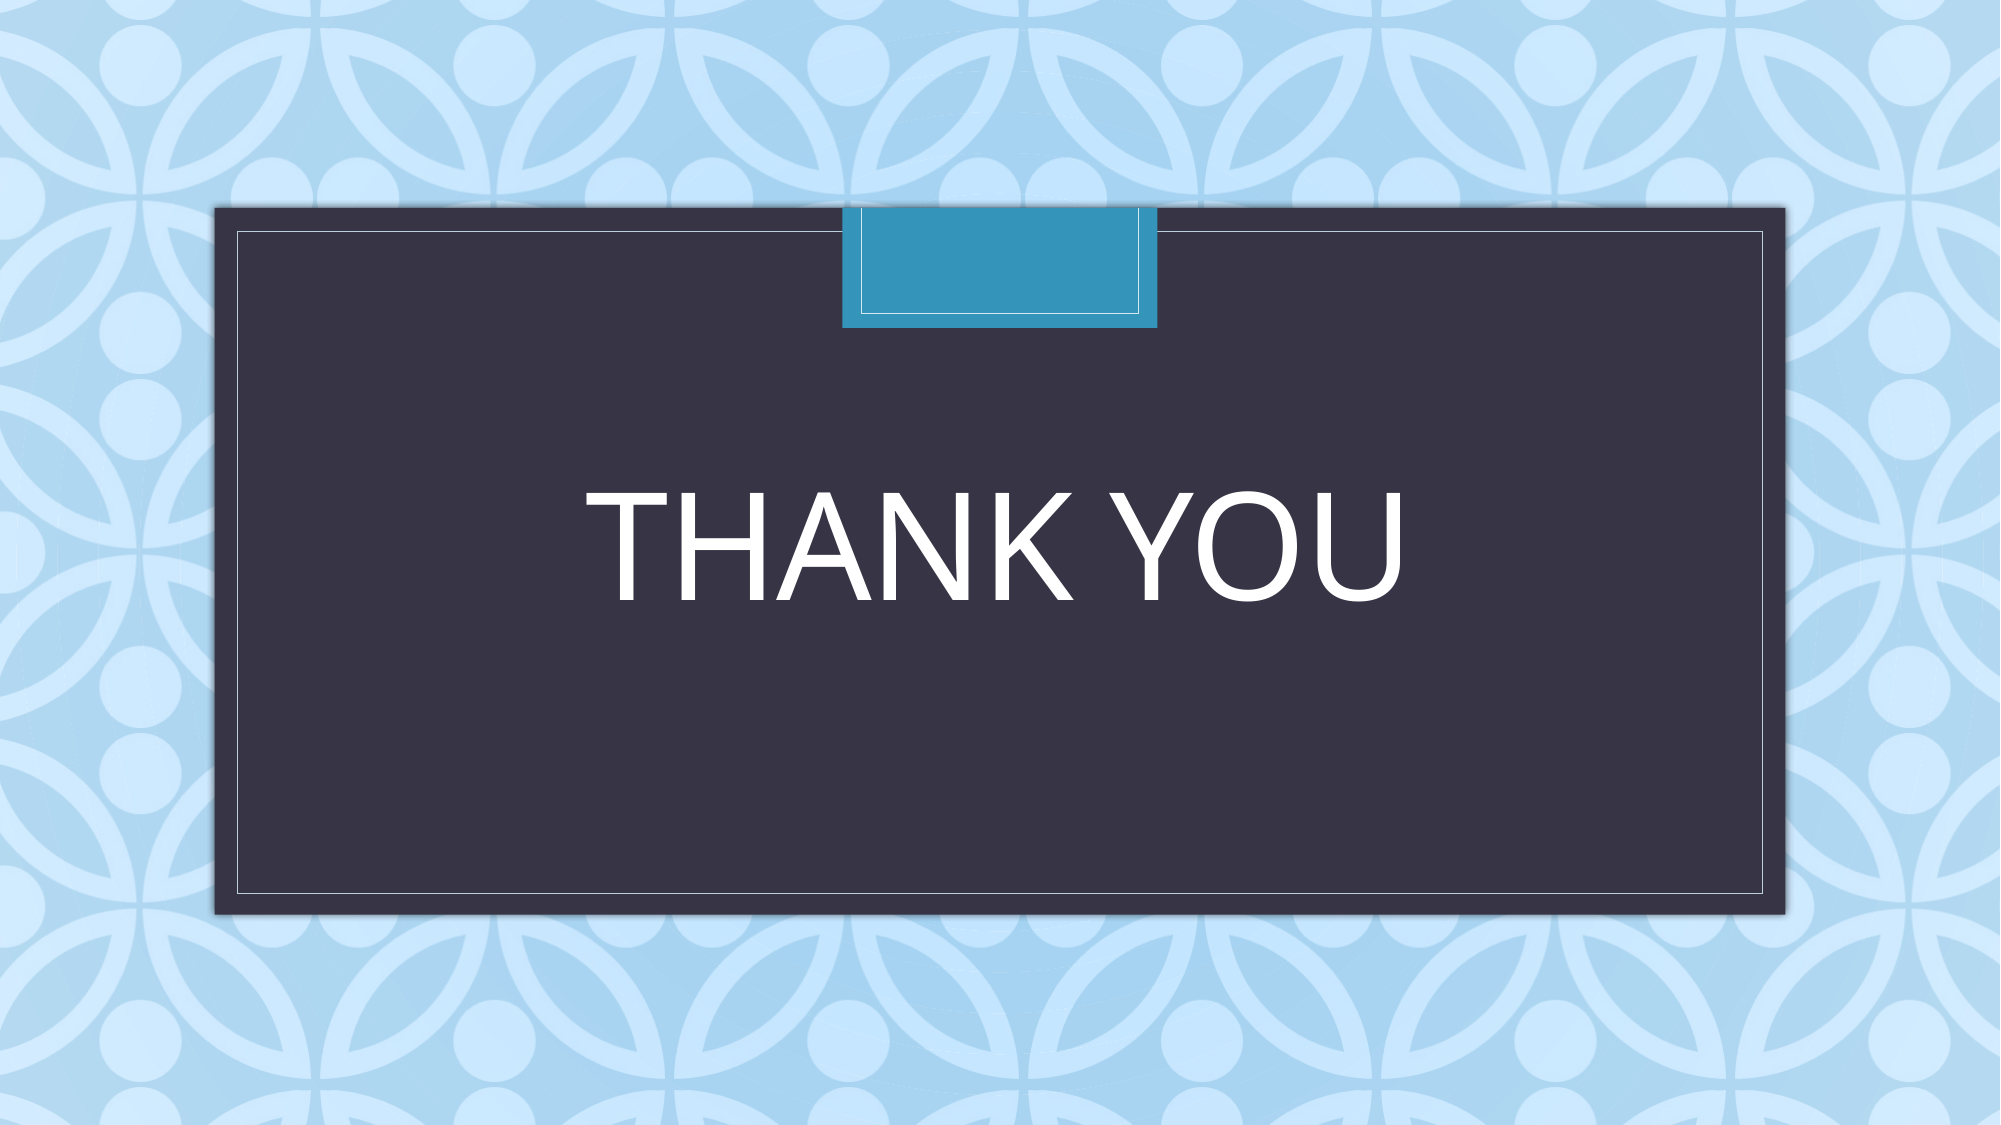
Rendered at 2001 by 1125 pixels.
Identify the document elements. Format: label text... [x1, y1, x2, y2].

title Thank you [256, 343, 1744, 769]
